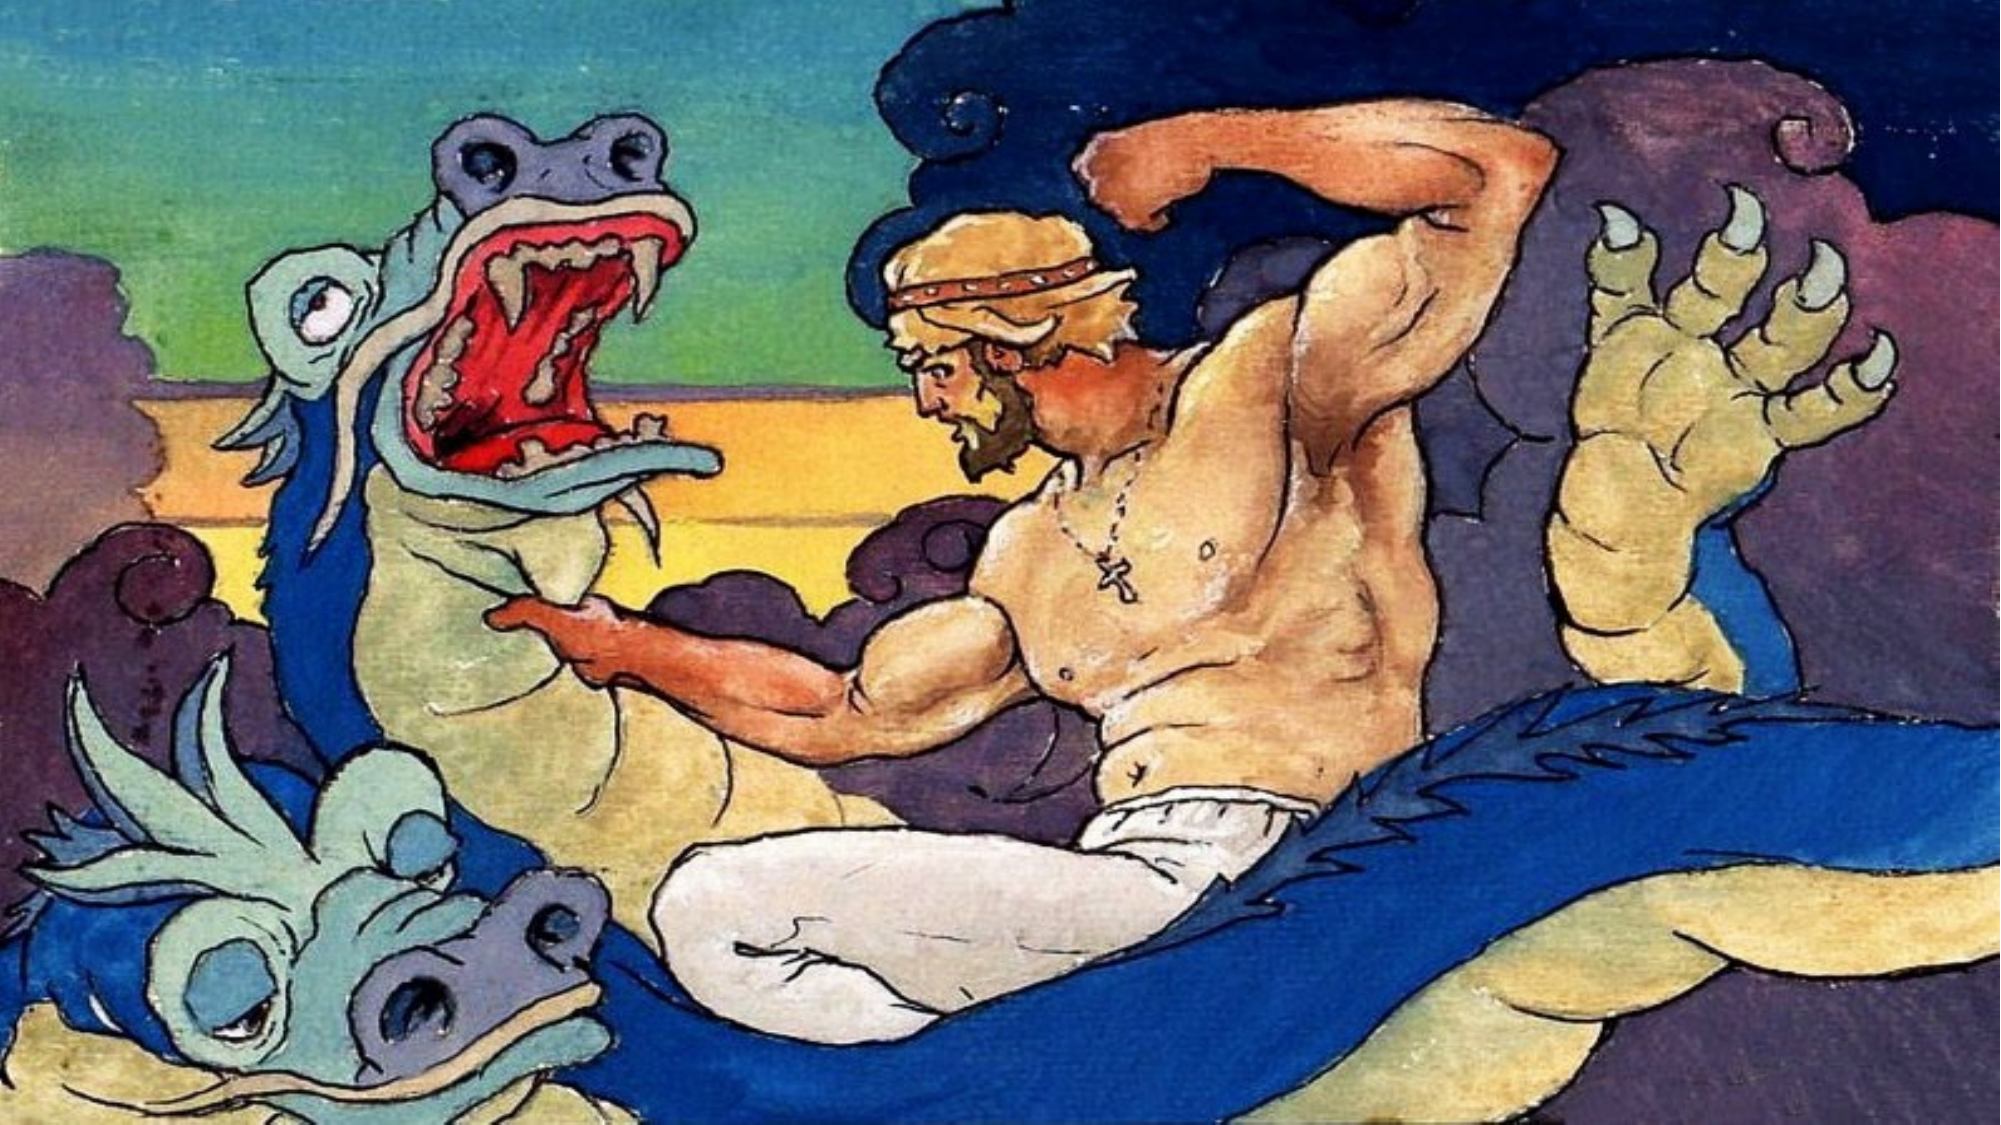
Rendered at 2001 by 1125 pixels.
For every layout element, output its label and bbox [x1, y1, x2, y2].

list [0, 0, 2000, 1125]
